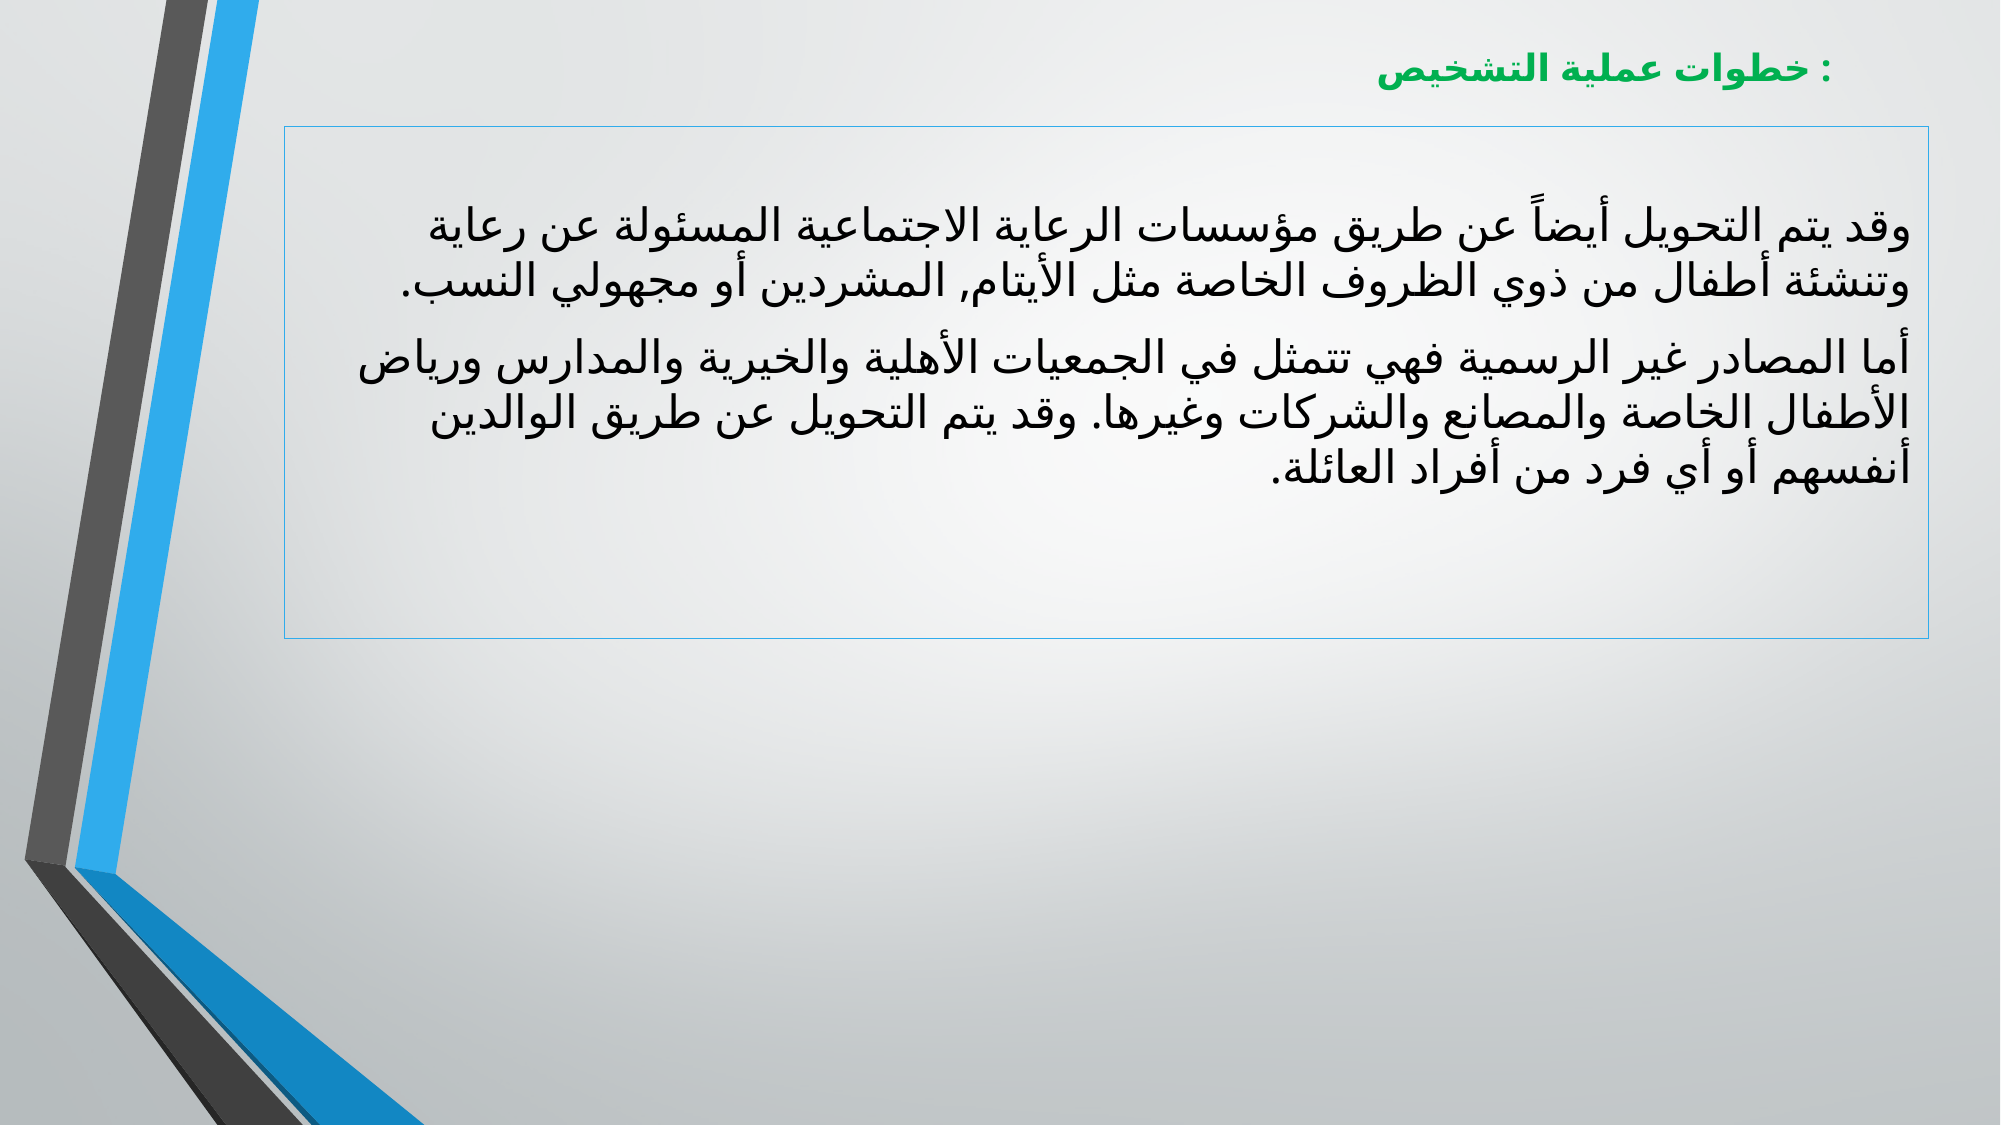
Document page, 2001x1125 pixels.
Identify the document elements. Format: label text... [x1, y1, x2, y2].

text_box خطوات عملية التشخيص : [1361, 36, 1857, 97]
list وقد يتم التحويل أيضاً عن طريق مؤسسات الرعاية الاجتماعية المسئولة عن رعاية وتنشئة أطفال من ذوي الظروف الخاصة مثل الأيتام, المشردين أو مجهولي النسب. أما المصادر غير الرسمية فهي تتمثل في الجمعيات الأهلية والخيرية والمدارس ورياض الأطفال الخاصة والمصانع والشركات وغيرها. وقد يتم التحويل عن طريق الوالدين أنفسهم أو أي فرد من أفراد العائلة. [284, 126, 1929, 639]
